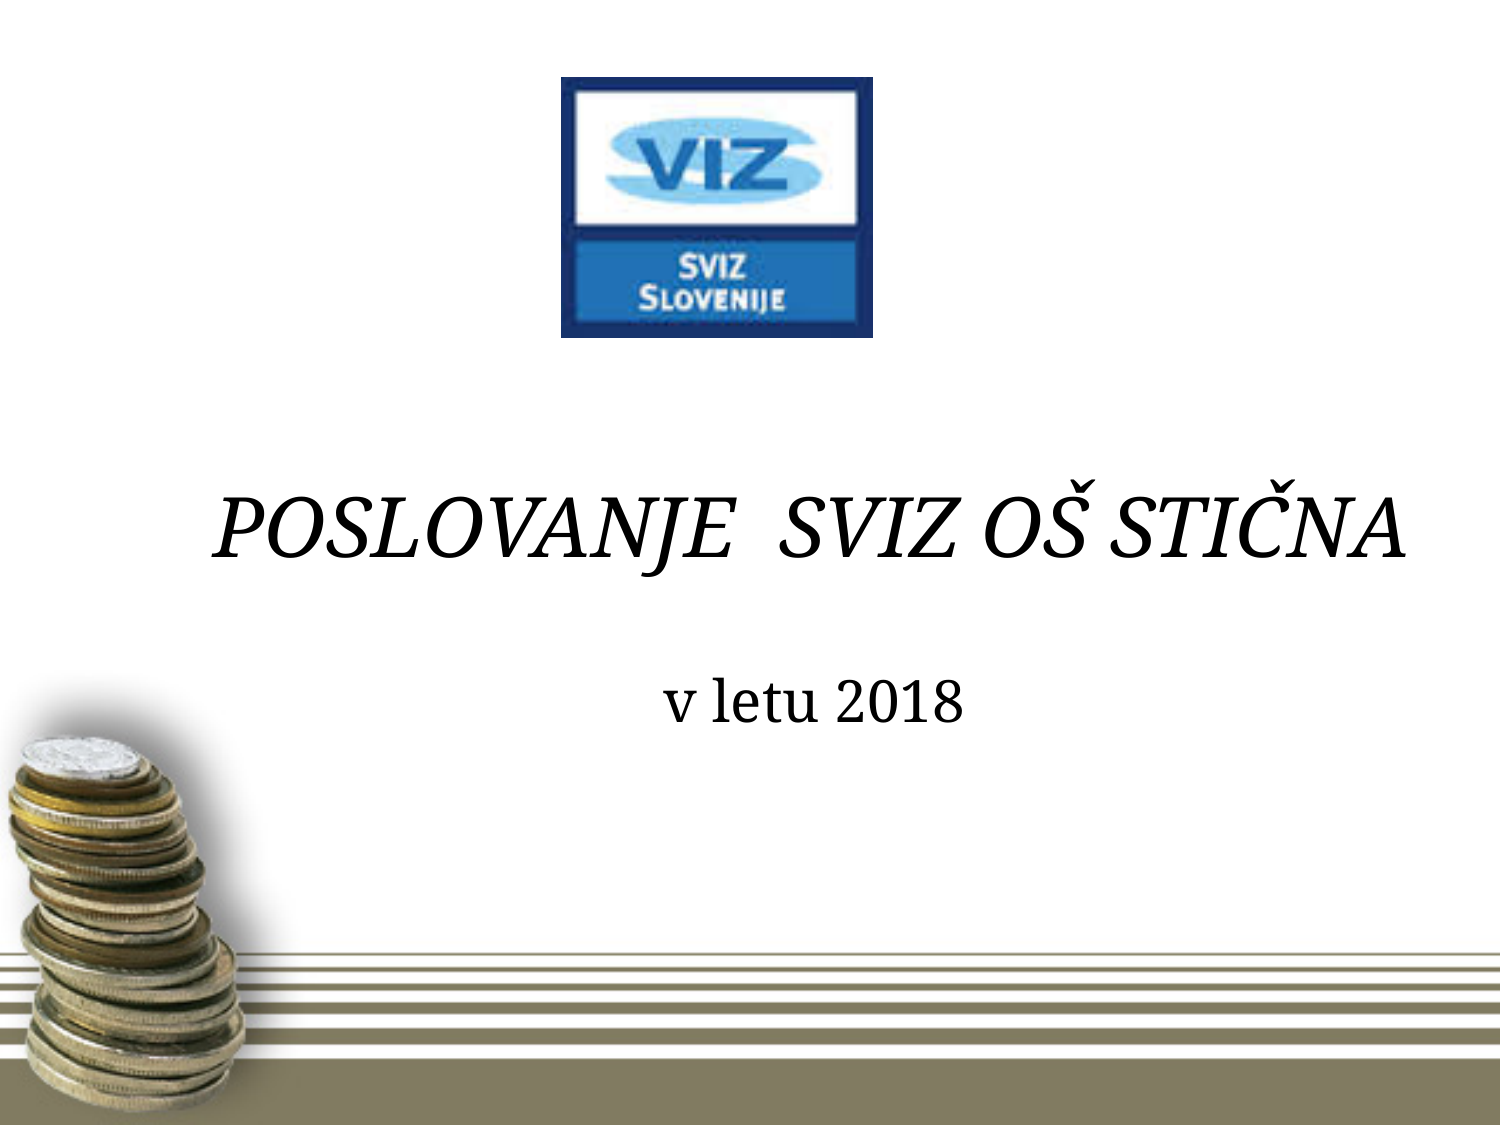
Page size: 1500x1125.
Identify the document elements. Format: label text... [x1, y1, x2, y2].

subtitle v letu 2018 [289, 656, 1340, 800]
title POSLOVANJE SVIZ OŠ STIČNA [183, 326, 1463, 622]
picture [0, 0, 1500, 1125]
